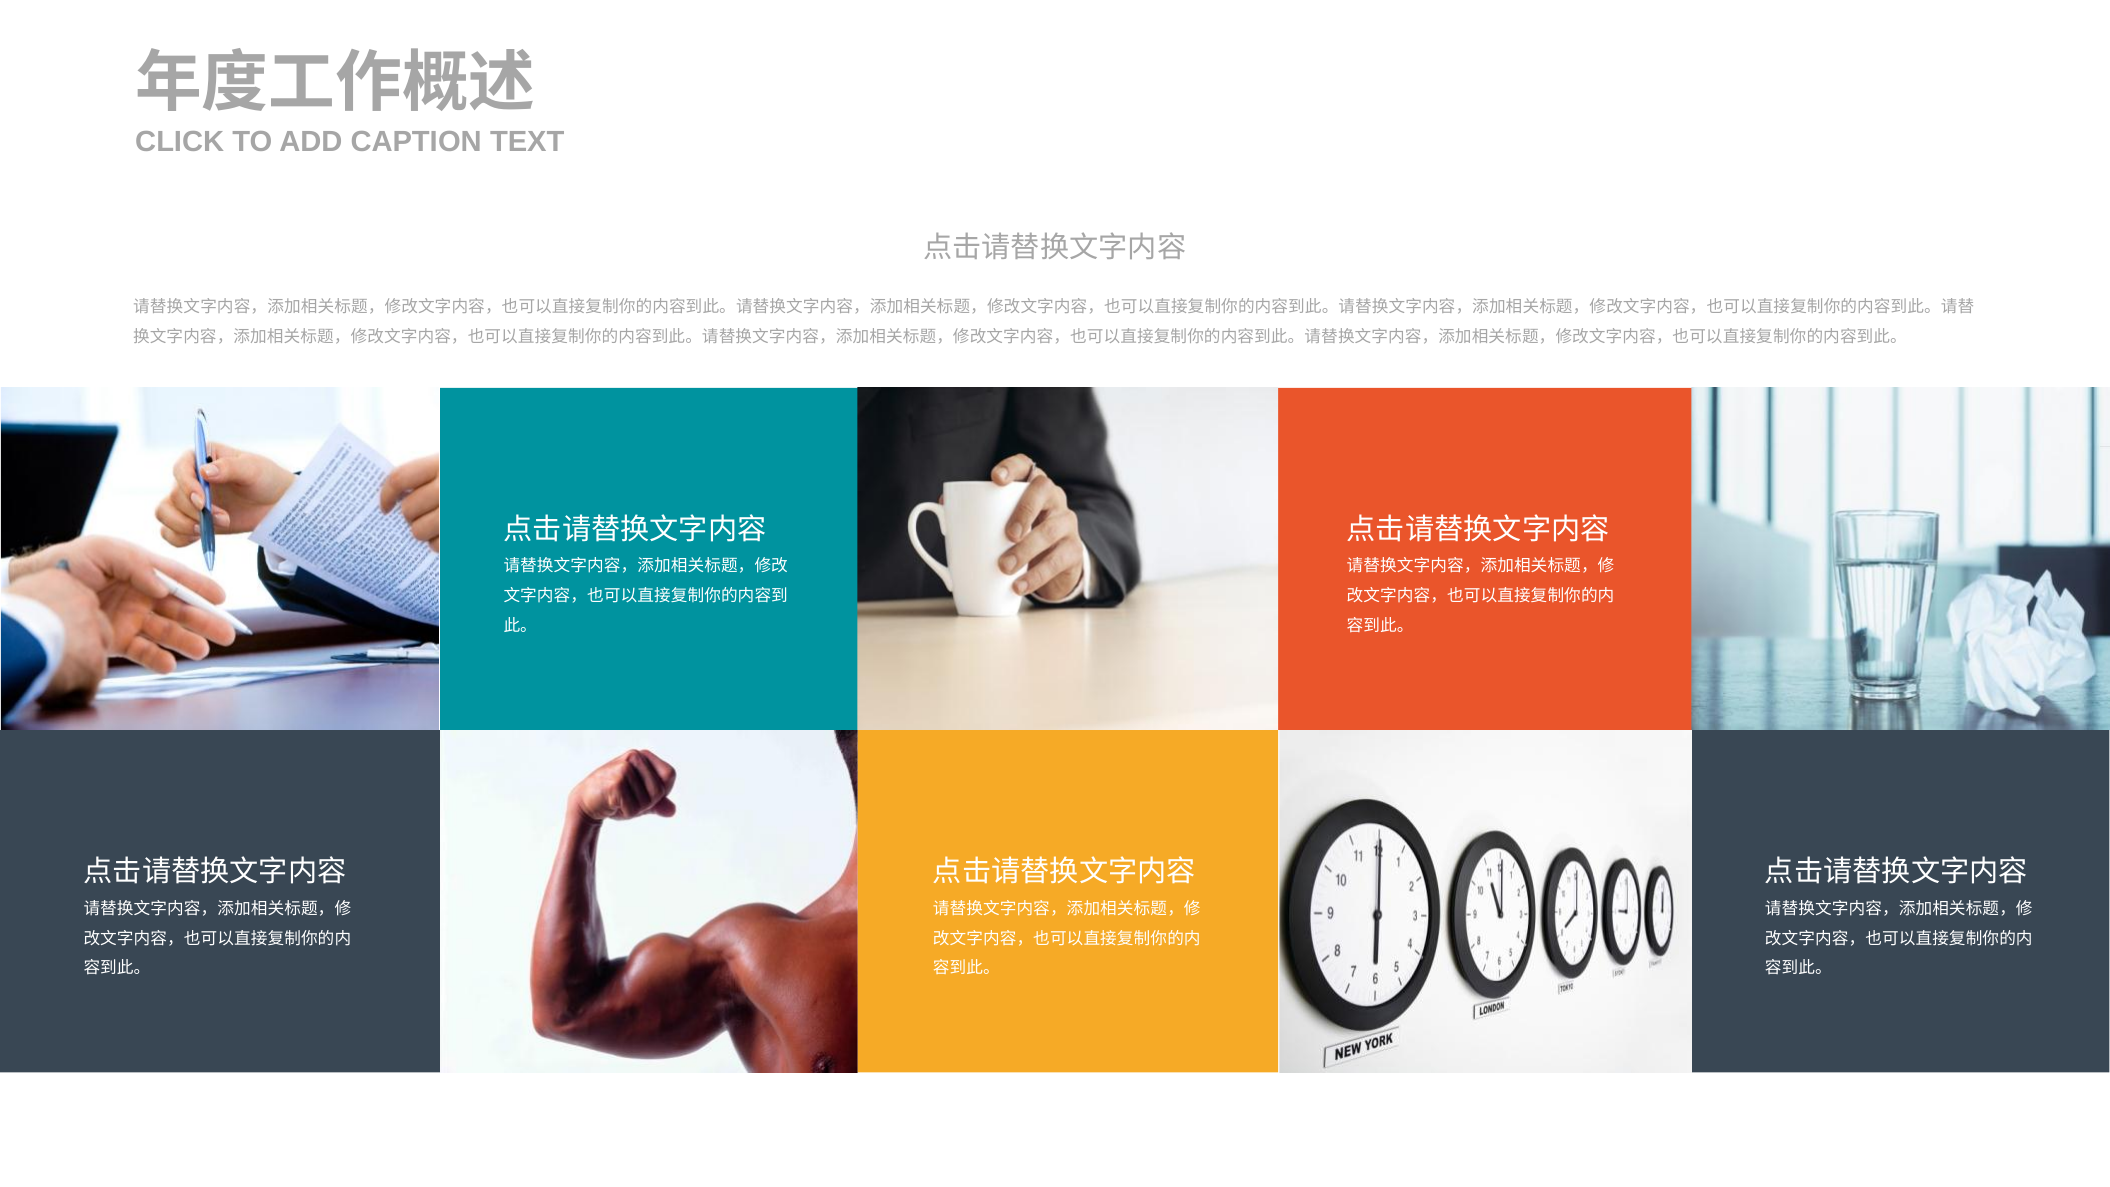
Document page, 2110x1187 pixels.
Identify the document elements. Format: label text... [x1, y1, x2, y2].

text_box [0, 731, 439, 1073]
text_box 点击请替换文字内容 请替换文字内容，添加相关标题，修改文字内容，也可以直接复制你的内容到此。 [1346, 510, 1625, 635]
text_box CLICK TO ADD CAPTION TEXT [135, 122, 596, 158]
text_box [440, 387, 856, 729]
text_box 点击请替换文字内容 请替换文字内容，添加相关标题，修改文字内容，也可以直接复制你的内容到此。 [503, 510, 795, 635]
text_box 请替换文字内容，添加相关标题，修改文字内容，也可以直接复制你的内容到此。请替换文字内容，添加相关标题，修改文字内容，也可以直接复制你的内容到此。请替换文字内容，添加相关标题，修改文字内容，也可以直接复制你的内容到此。请替换文字内容，添加相关标题，修改文字内容，也可以直接复制你的内容到此。请替换文字内容，添加相关标题，修改文字内容，也可以直接复制你的内容到此。请替换文字内容，添加相关标题，修改文字内容，也可以直接复制你的内容到此。 [133, 286, 1976, 347]
text_box [1690, 387, 2110, 731]
text_box [859, 731, 1278, 1073]
text_box [1279, 387, 1690, 729]
text_box [1693, 731, 2110, 1073]
text_box [439, 729, 859, 1073]
text_box 年度工作概述 [135, 38, 596, 119]
text_box [0, 387, 440, 731]
text_box [1278, 729, 1693, 1073]
text_box 点击请替换文字内容 请替换文字内容，添加相关标题，修改文字内容，也可以直接复制你的内容到此。 [1764, 852, 2037, 978]
text_box [856, 387, 1279, 731]
text_box 点击请替换文字内容 请替换文字内容，添加相关标题，修改文字内容，也可以直接复制你的内容到此。 [83, 852, 356, 978]
text_box 点击请替换文字内容 [913, 228, 1196, 264]
text_box 点击请替换文字内容 请替换文字内容，添加相关标题，修改文字内容，也可以直接复制你的内容到此。 [932, 852, 1203, 978]
